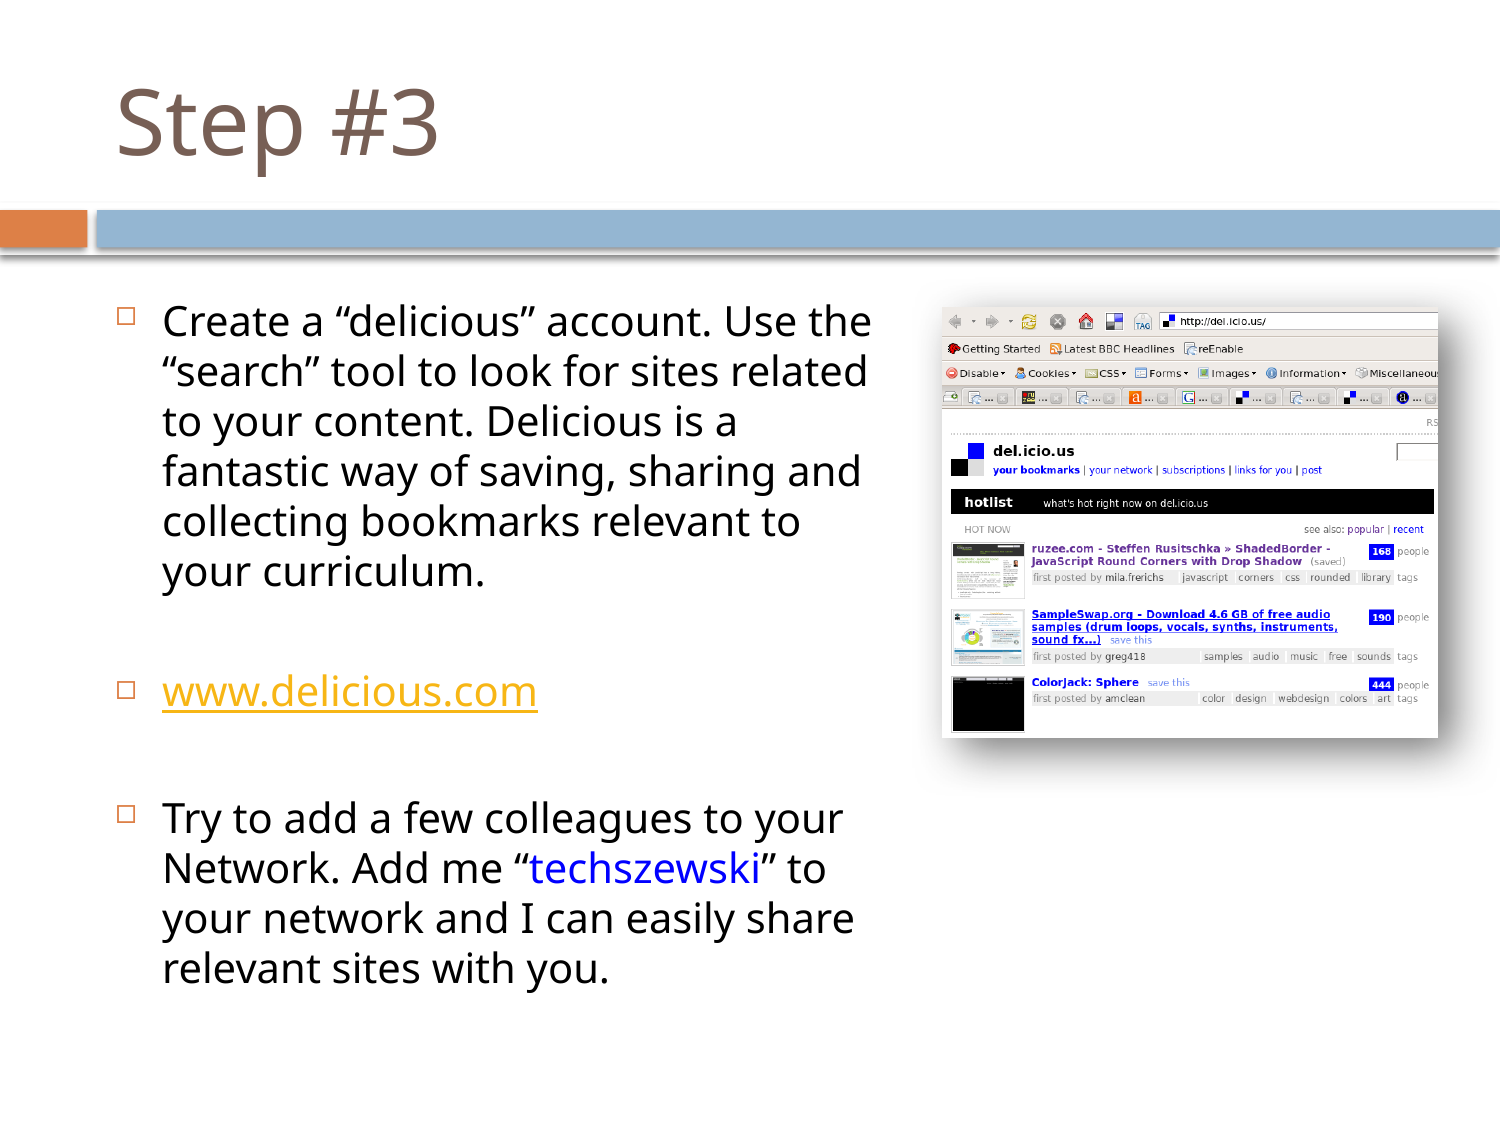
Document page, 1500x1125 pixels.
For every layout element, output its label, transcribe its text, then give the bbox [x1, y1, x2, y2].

picture [941, 306, 1439, 738]
title Step #3 [100, 37, 1438, 200]
list Create a “delicious” account. Use the “search” tool to look for sites related to your content. Delicious is a fantastic way of saving, sharing and collecting bookmarks relevant to your curriculum. www.delicious.com Try to add a few colleagues to your Network. Add me “techszewski” to your network and I can easily share relevant sites with you. [100, 287, 913, 1000]
